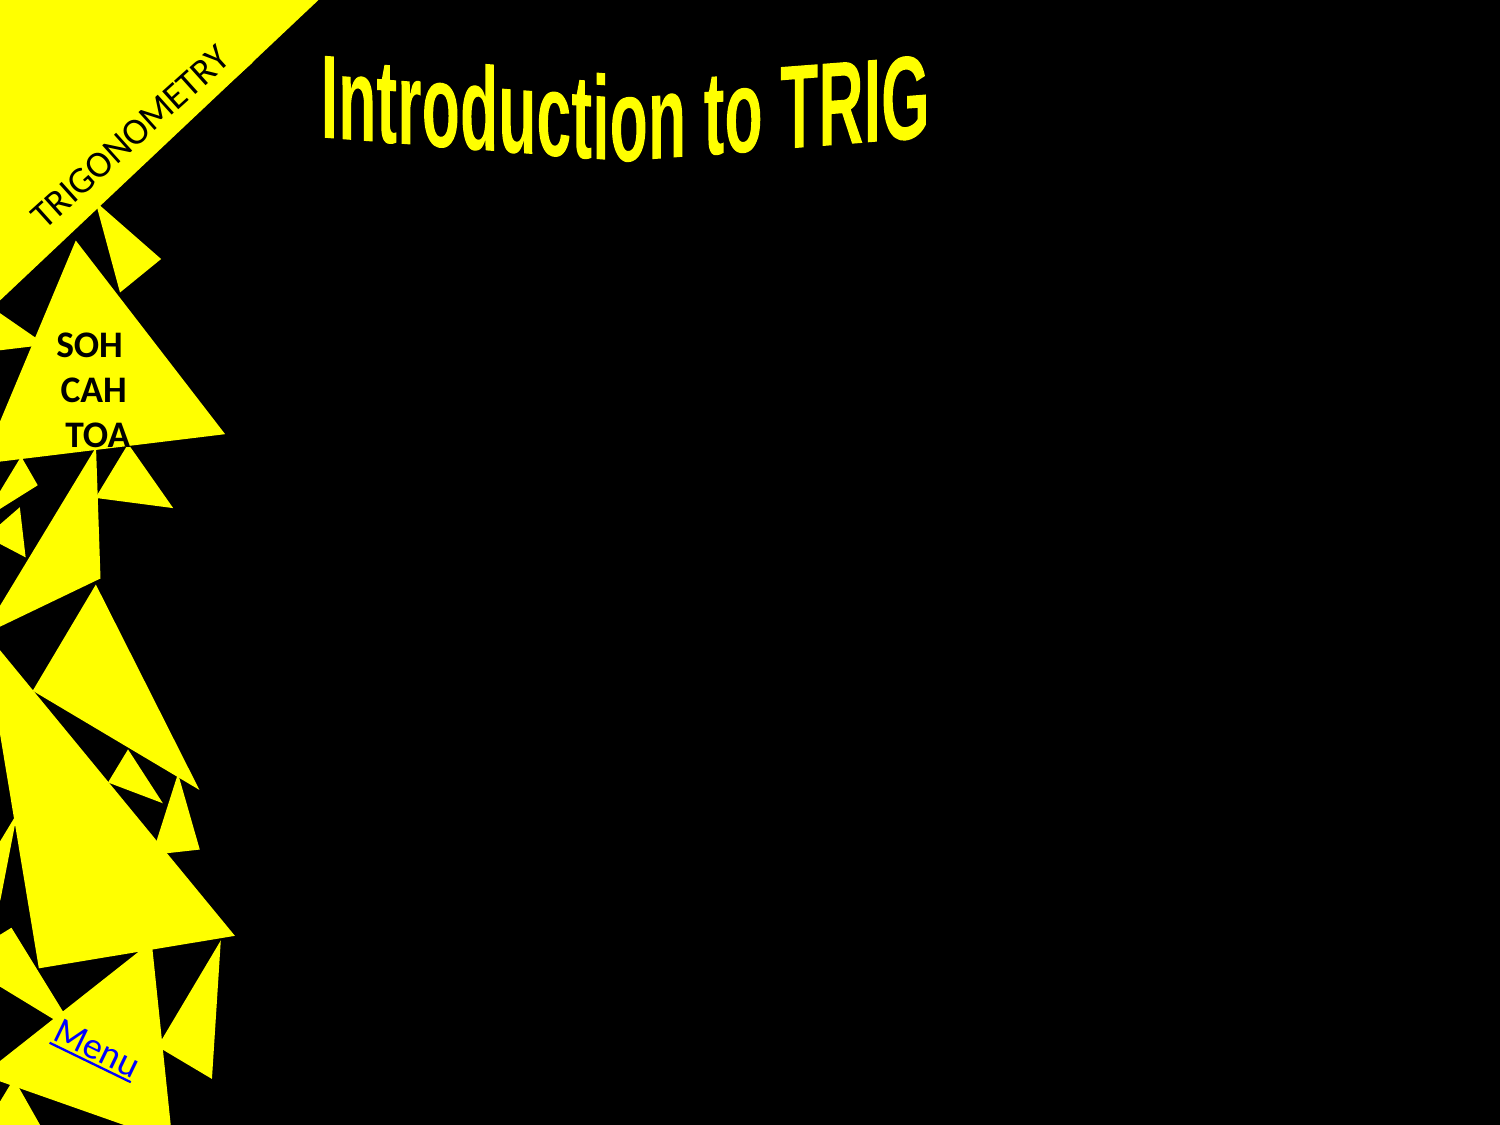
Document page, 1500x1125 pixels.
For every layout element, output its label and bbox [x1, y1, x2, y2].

text_box [0, 0, 321, 1125]
